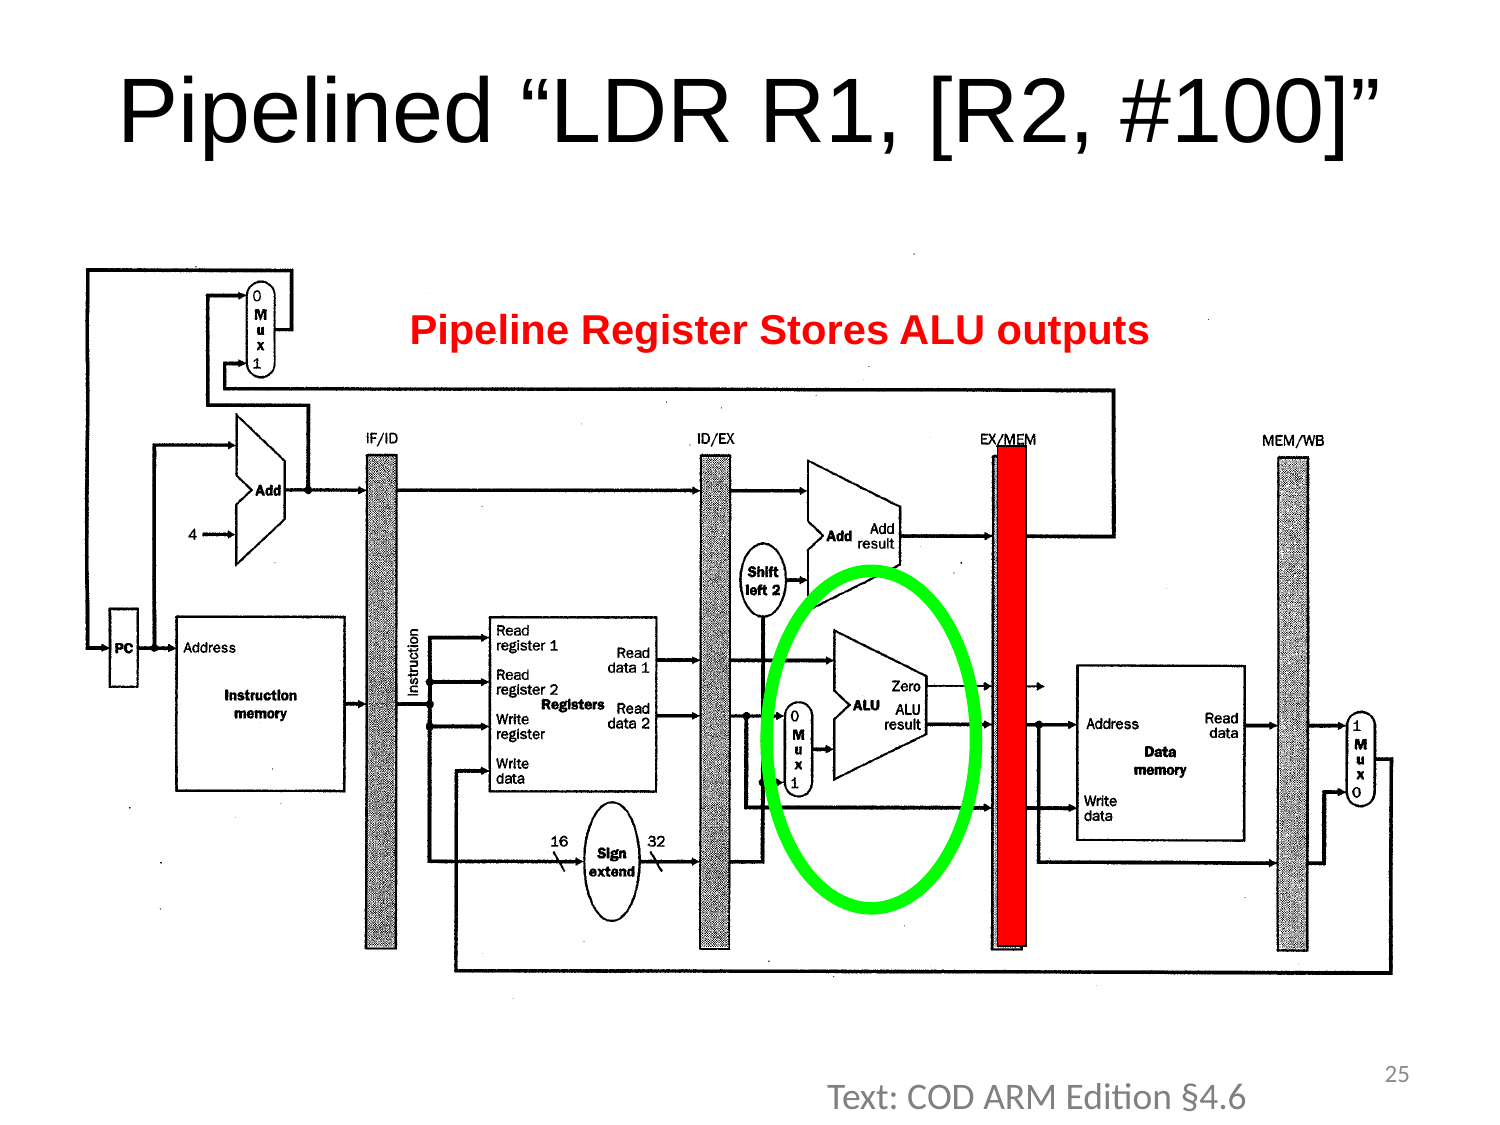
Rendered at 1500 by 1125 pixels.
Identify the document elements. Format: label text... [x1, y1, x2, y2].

slide_number 25 [1074, 1042, 1425, 1103]
title Pipelined “LDR R1, [R2, #100]” [75, 12, 1425, 200]
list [78, 245, 1430, 999]
text_box Text: COD ARM Edition §4.6 [812, 1064, 1350, 1125]
